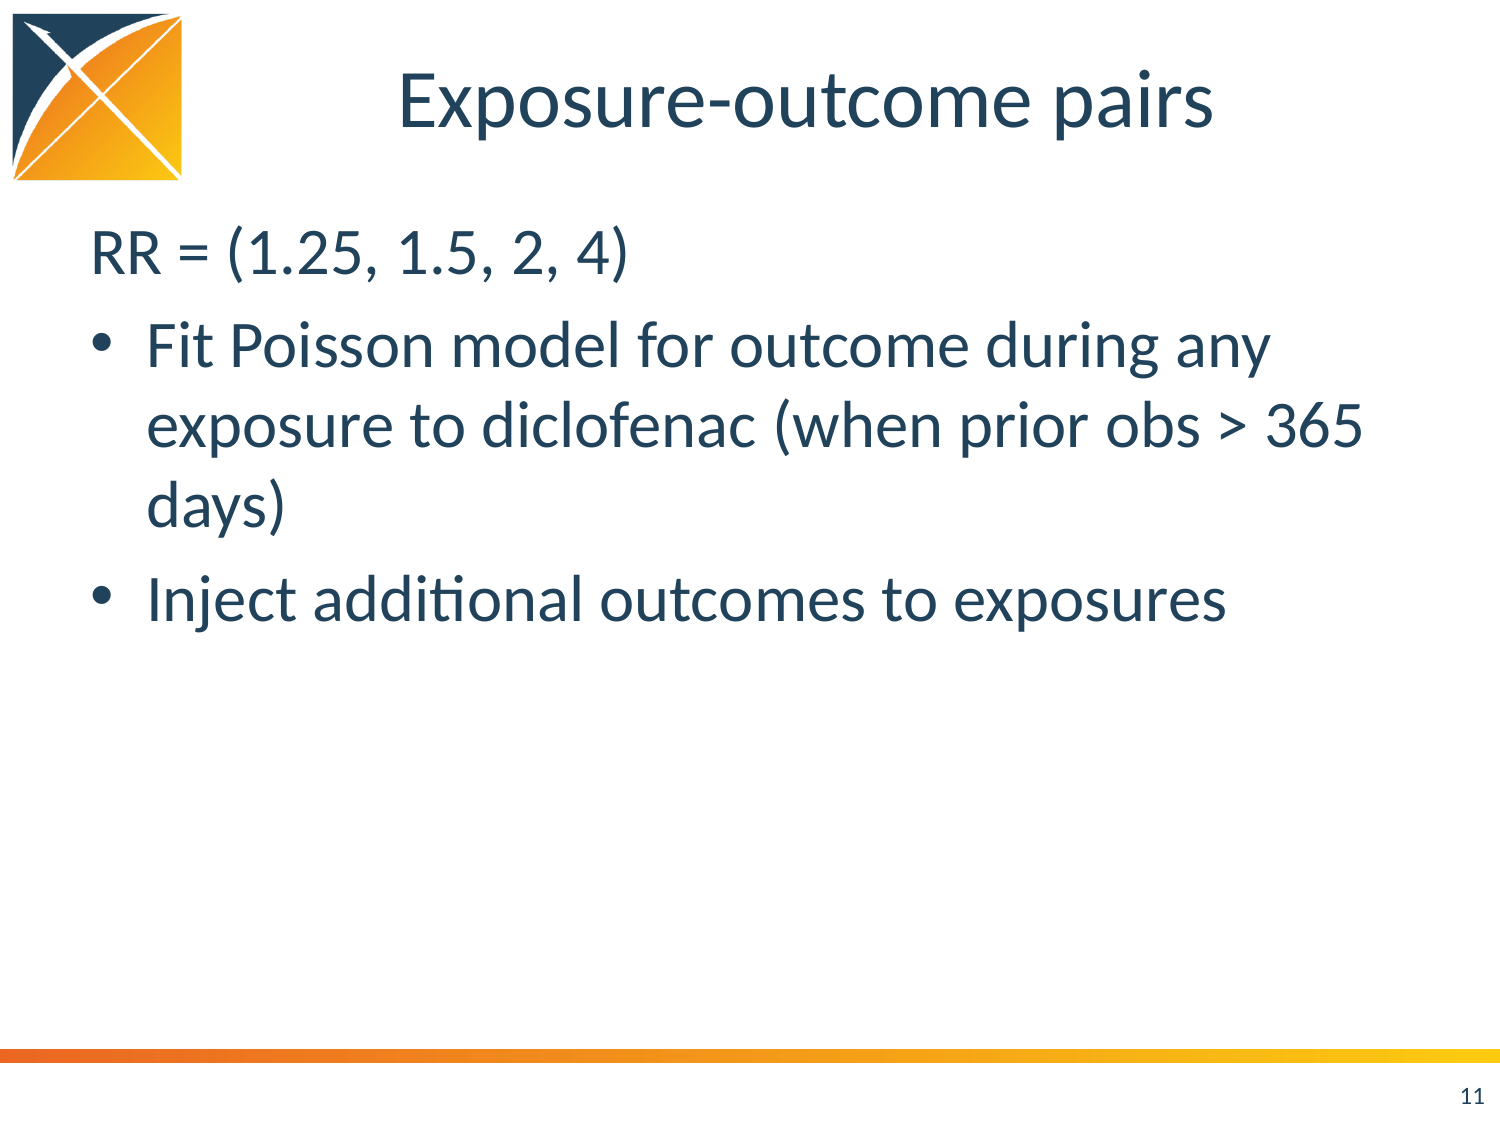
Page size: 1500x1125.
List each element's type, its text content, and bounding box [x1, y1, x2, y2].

slide_number 11 [1149, 1065, 1500, 1125]
picture [0, 0, 206, 200]
list RR = (1.25, 1.5, 2, 4) Fit Poisson model for outcome during any exposure to diclofenac (when prior obs > 365 days) Inject additional outcomes to exposures [75, 200, 1425, 1005]
title Exposure-outcome pairs [187, 24, 1425, 163]
